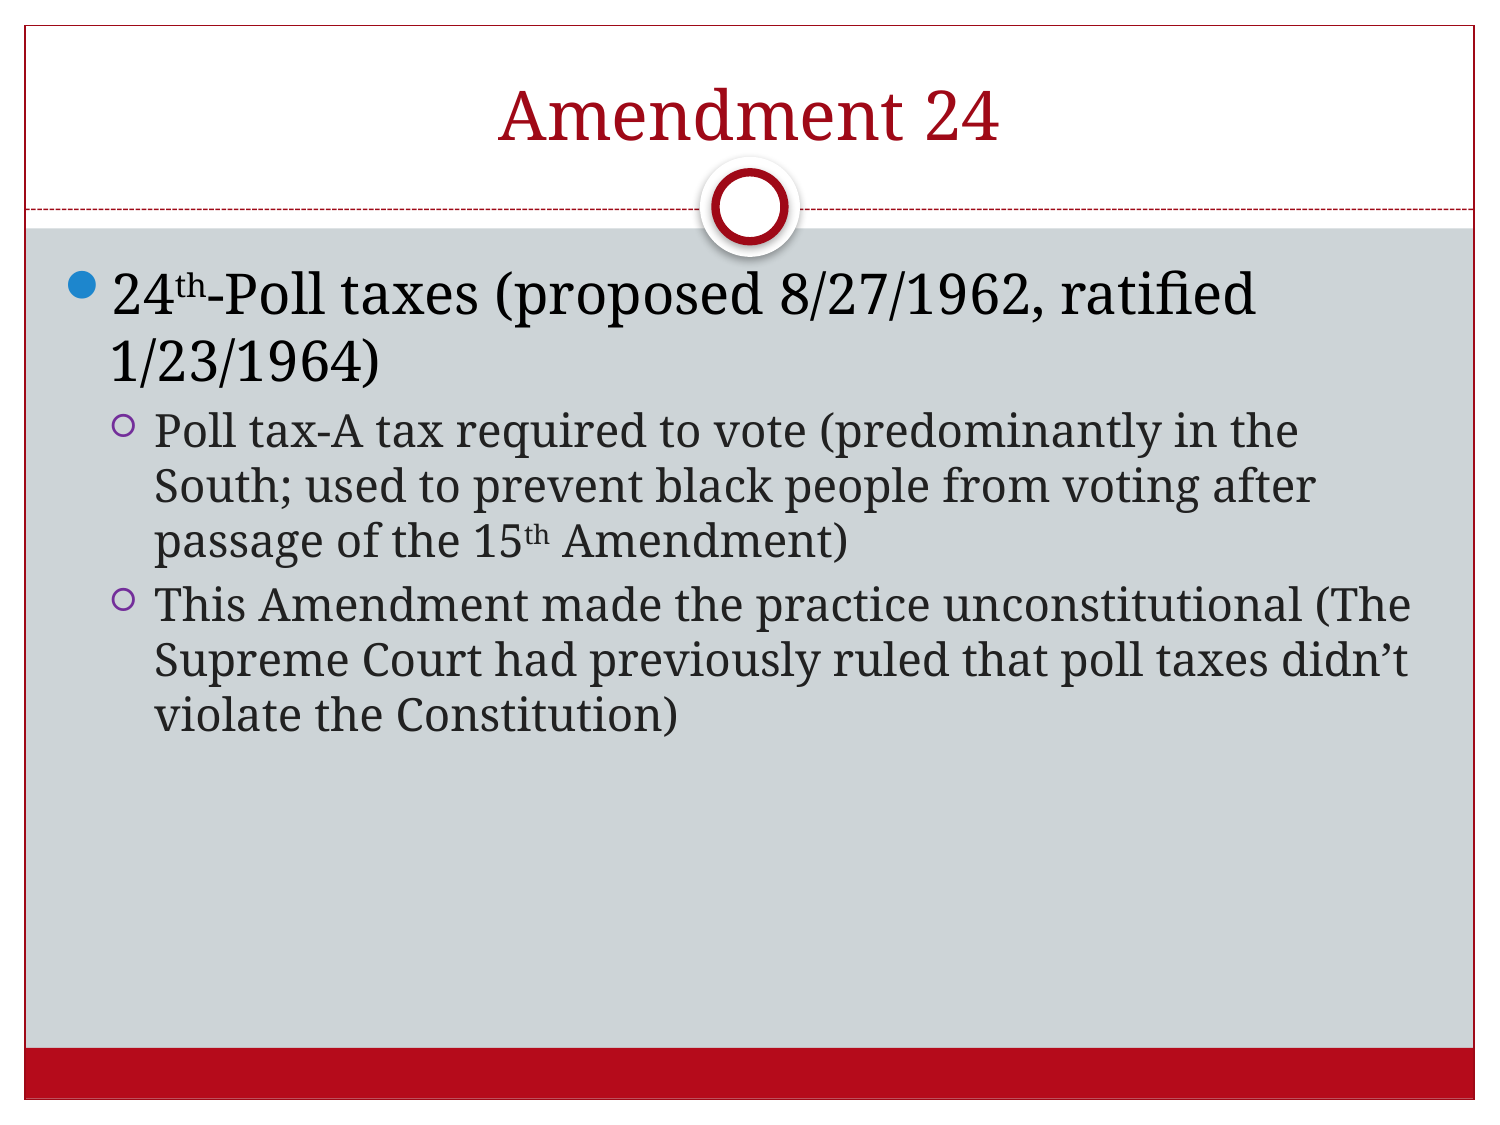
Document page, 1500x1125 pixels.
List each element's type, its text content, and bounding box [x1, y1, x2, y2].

list 24th-Poll taxes (proposed 8/27/1962, ratified 1/23/1964) Poll tax-A tax required to vote (predominantly in the South; used to prevent black people from voting after passage of the 15th Amendment) This Amendment made the practice unconstitutional (The Supreme Court had previously ruled that poll taxes didn’t violate the Constitution) [49, 250, 1445, 1001]
title Amendment 24 [49, 37, 1450, 162]
